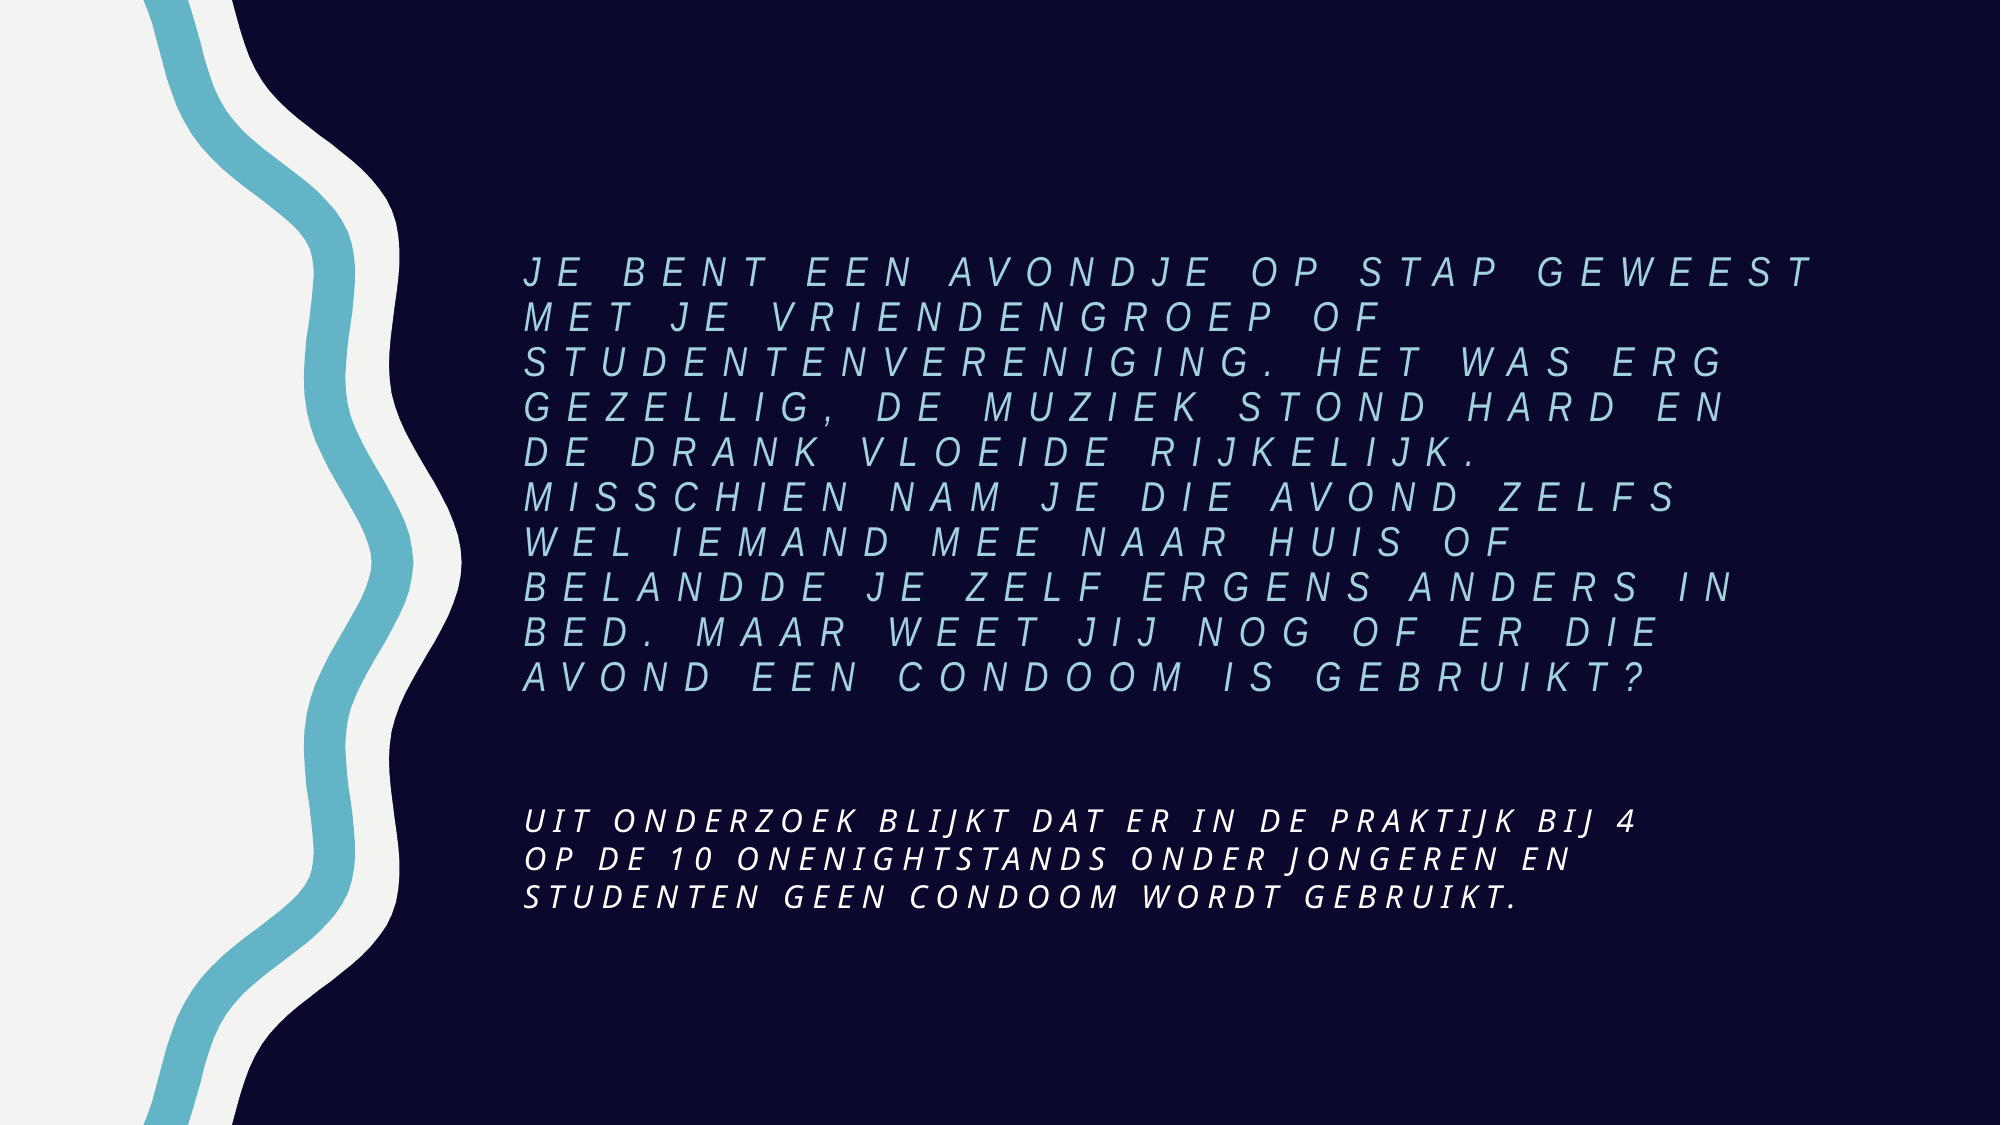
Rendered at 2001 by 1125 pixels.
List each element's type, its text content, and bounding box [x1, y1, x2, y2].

title je bent een avondje op stap geweest met je vriendengroep of studentenvereniging. Het was erg gezellig, de muziek stond hard en de drank vloeide rijkelijk. Misschien nam je die avond zelfs wel iemand mee naar huis of belandde je zelf ergens anders in bed. Maar weet jij nog of er die avond een condoom is gebruikt? [508, 41, 1852, 708]
list Uit onderzoek blijkt dat er in de praktijk bij 4 op de 10 onenightstands onder jongeren en studenten geen condoom wordt gebruikt. [508, 793, 1660, 950]
